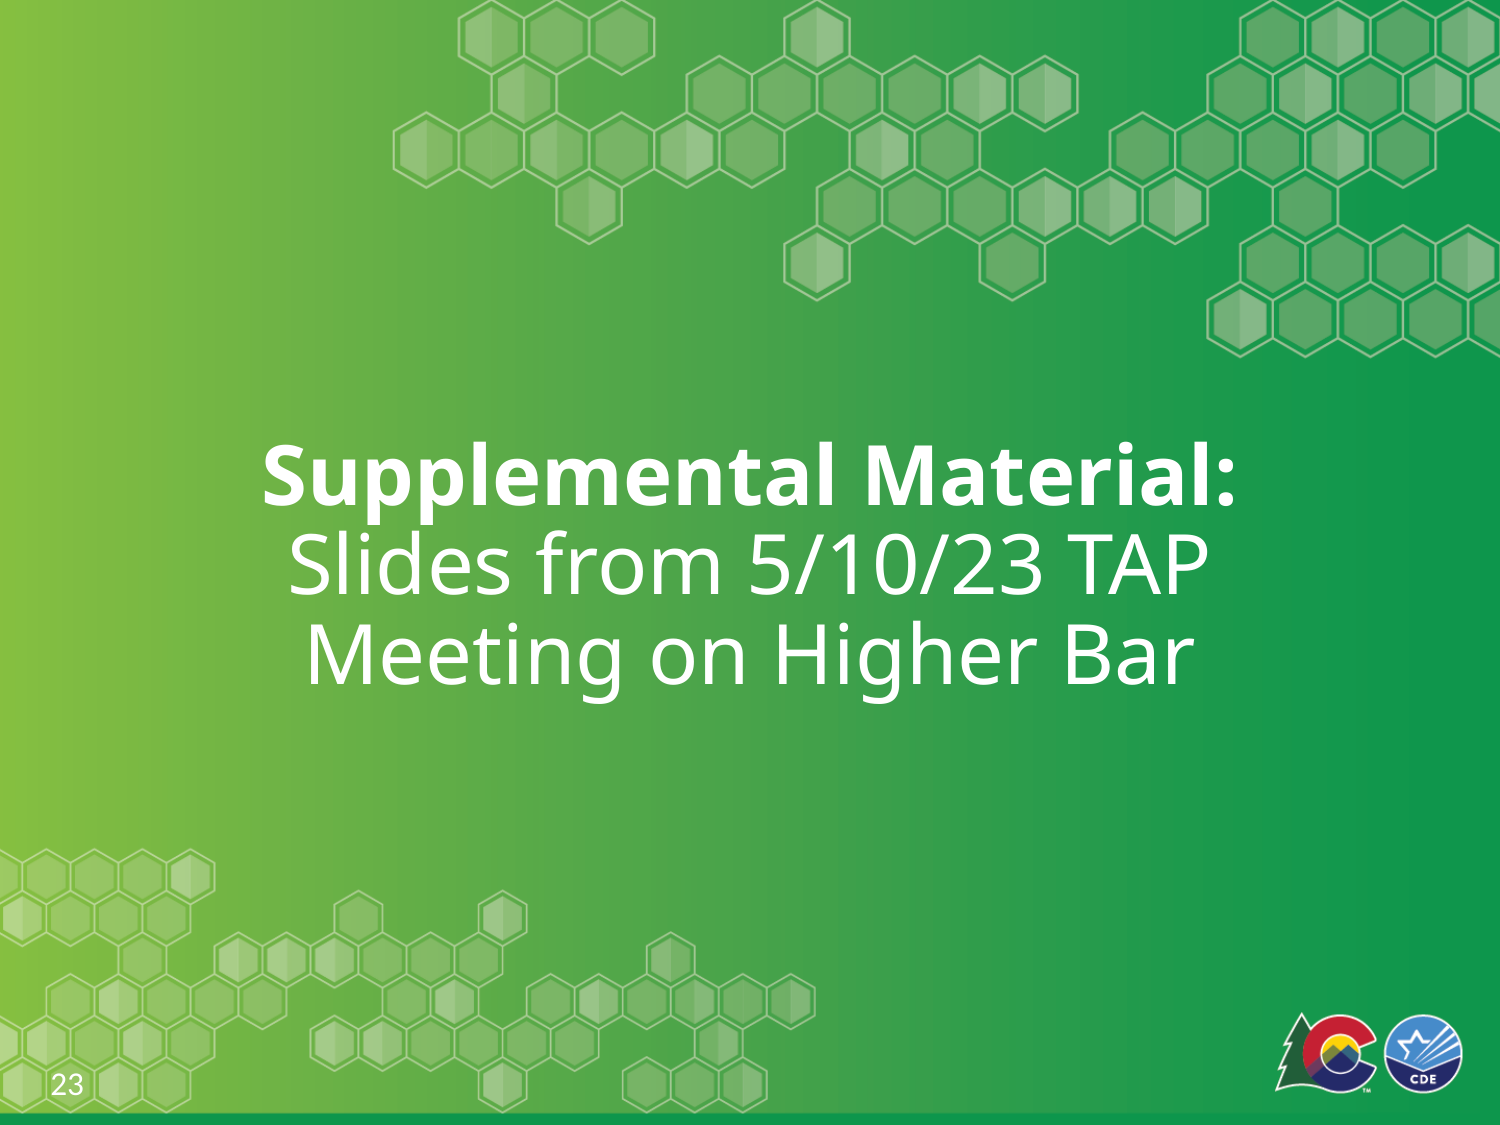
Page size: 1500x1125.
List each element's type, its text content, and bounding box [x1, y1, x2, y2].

picture [0, 0, 1500, 1125]
slide_number 23 [35, 1054, 373, 1115]
title Supplemental Material: Slides from 5/10/23 TAP Meeting on Higher Bar [112, 425, 1388, 810]
